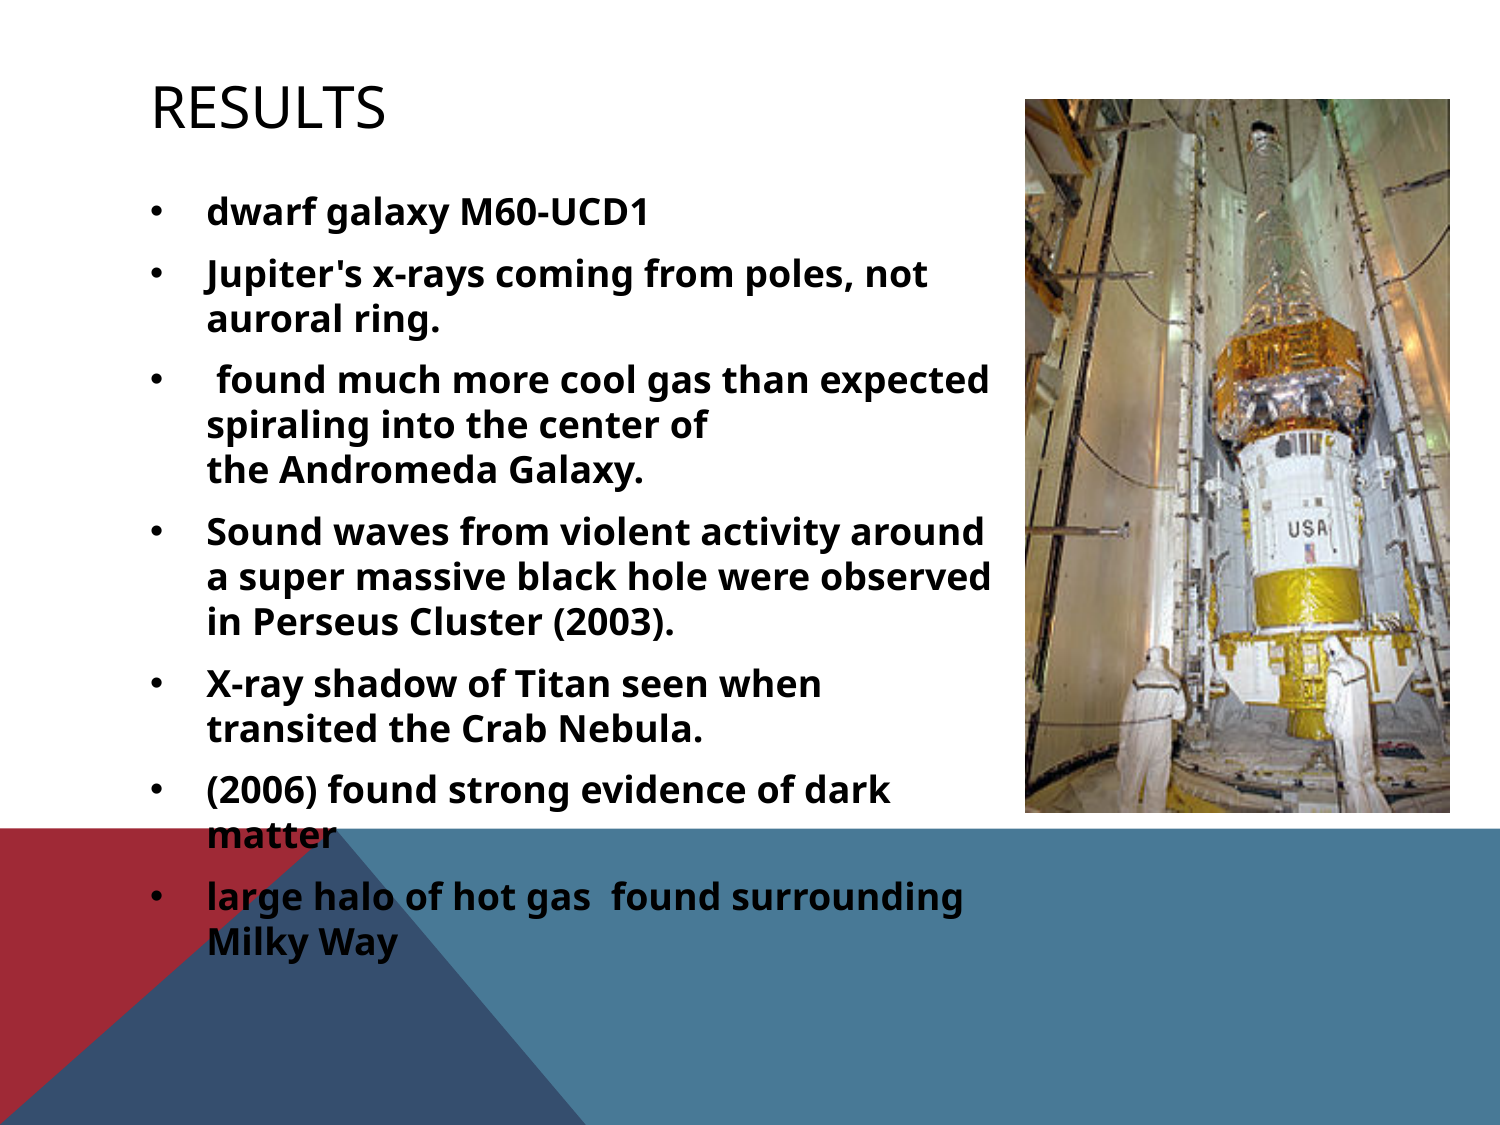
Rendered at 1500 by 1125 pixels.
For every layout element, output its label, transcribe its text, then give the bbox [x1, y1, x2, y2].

picture [1024, 99, 1451, 813]
list dwarf galaxy M60-UCD1 Jupiter's x-rays coming from poles, not auroral ring. found much more cool gas than expected spiraling into the center of the Andromeda Galaxy. Sound waves from violent activity around a super massive black hole were observed in Perseus Cluster (2003). X-ray shadow of Titan seen when transited the Crab Nebula. (2006) found strong evidence of dark matter large halo of hot gas found surrounding Milky Way [135, 180, 1019, 768]
title Results [135, 60, 1369, 150]
